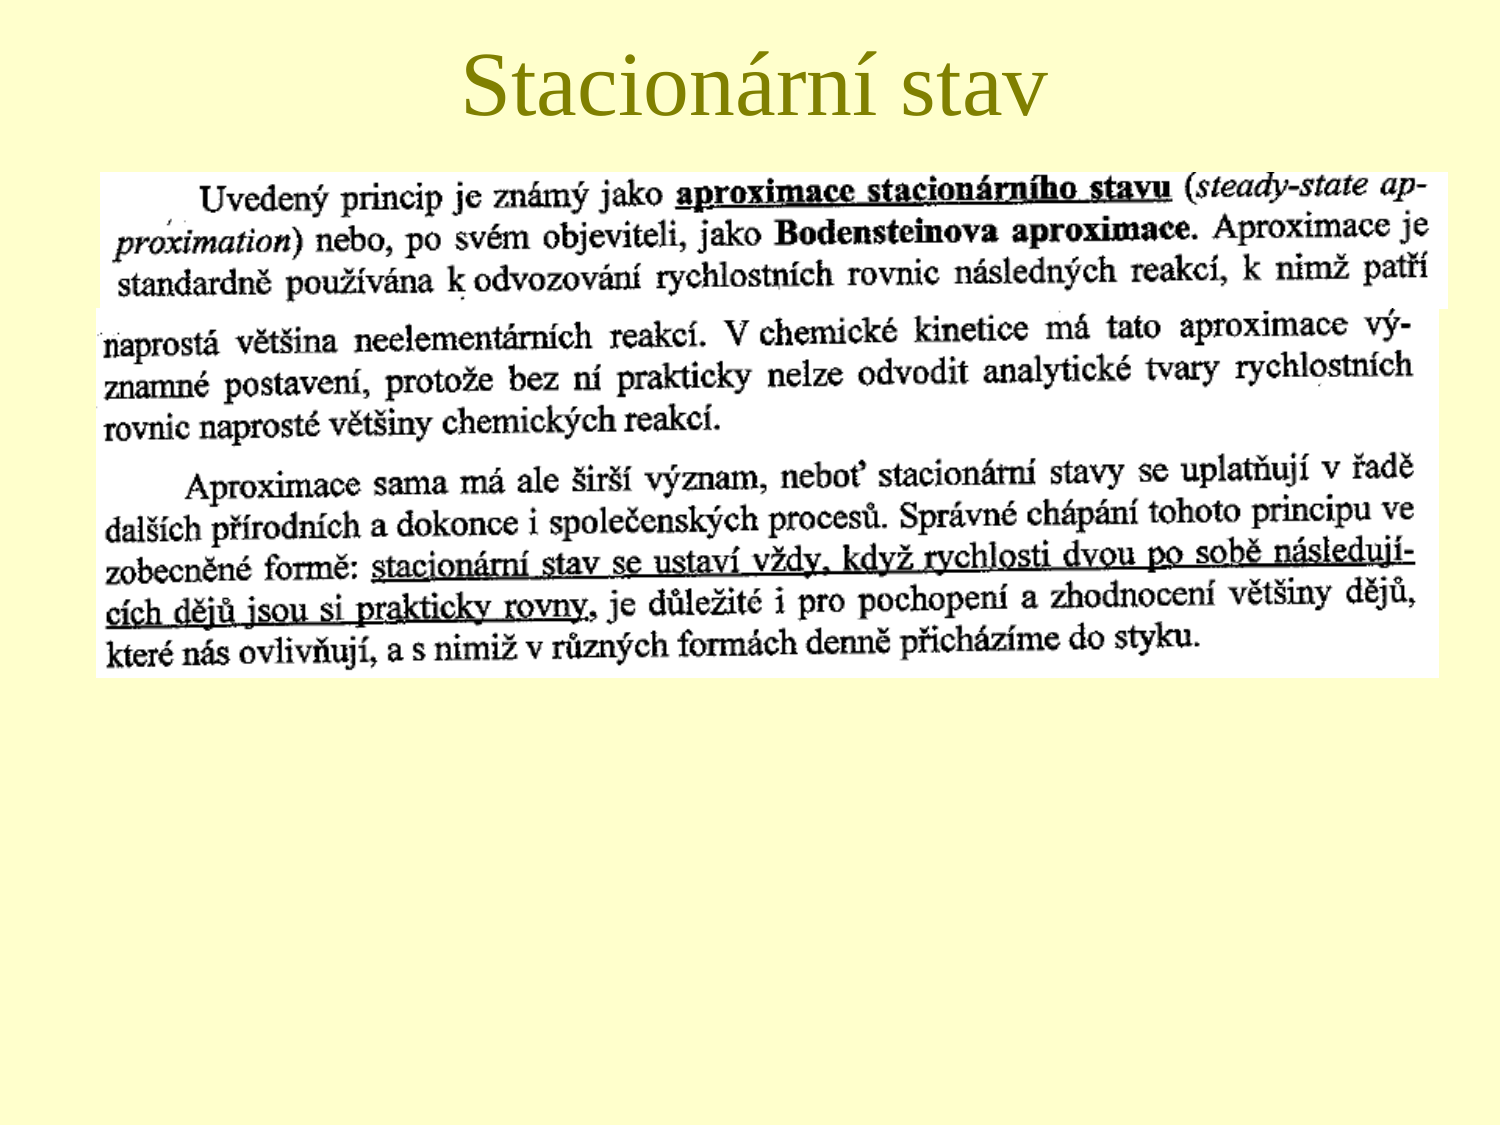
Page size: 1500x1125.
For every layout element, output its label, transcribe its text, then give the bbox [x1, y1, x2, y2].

title Stacionární stav [117, 42, 1393, 116]
picture [96, 172, 1448, 678]
